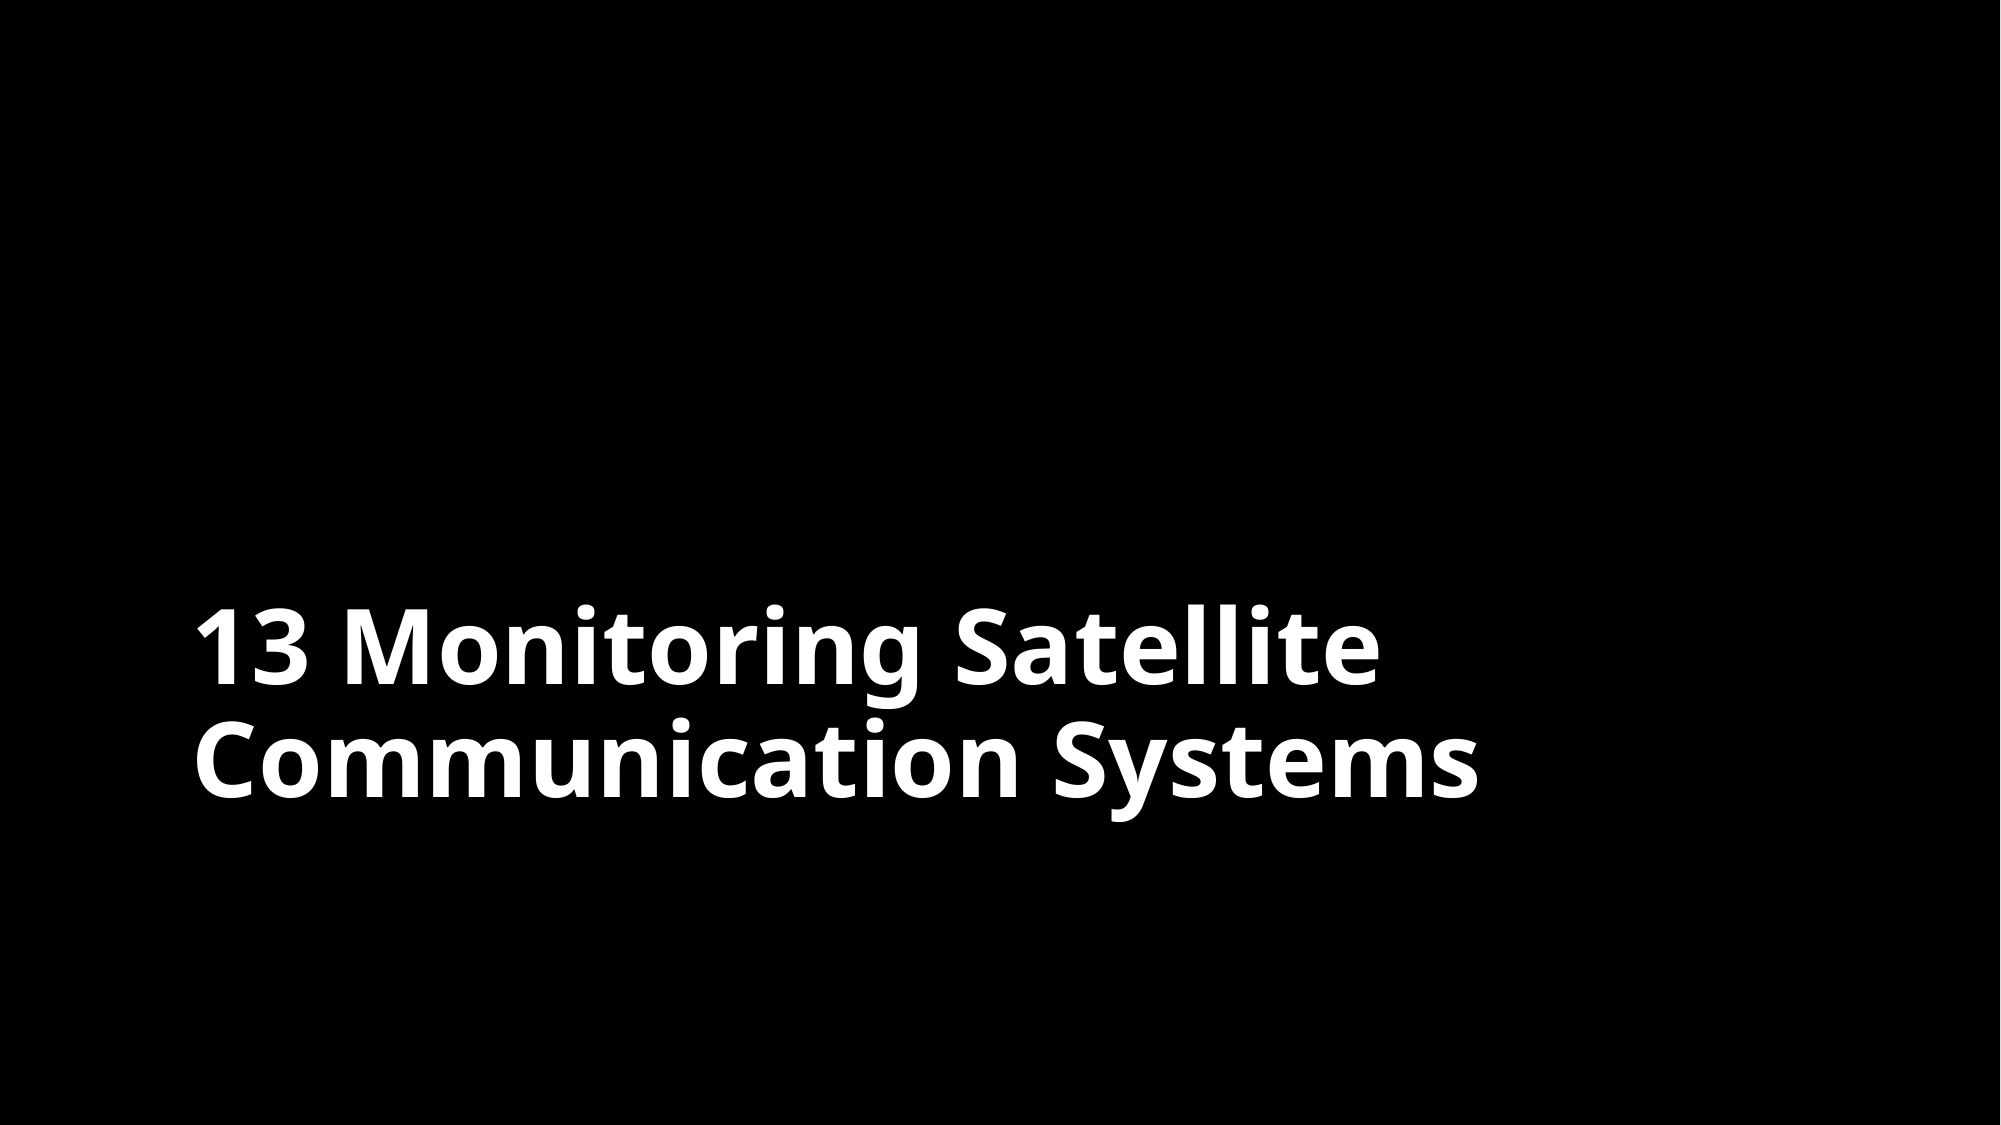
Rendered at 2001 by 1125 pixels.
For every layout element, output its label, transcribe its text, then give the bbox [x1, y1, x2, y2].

title 13 Monitoring Satellite Communication Systems [176, 542, 1594, 873]
